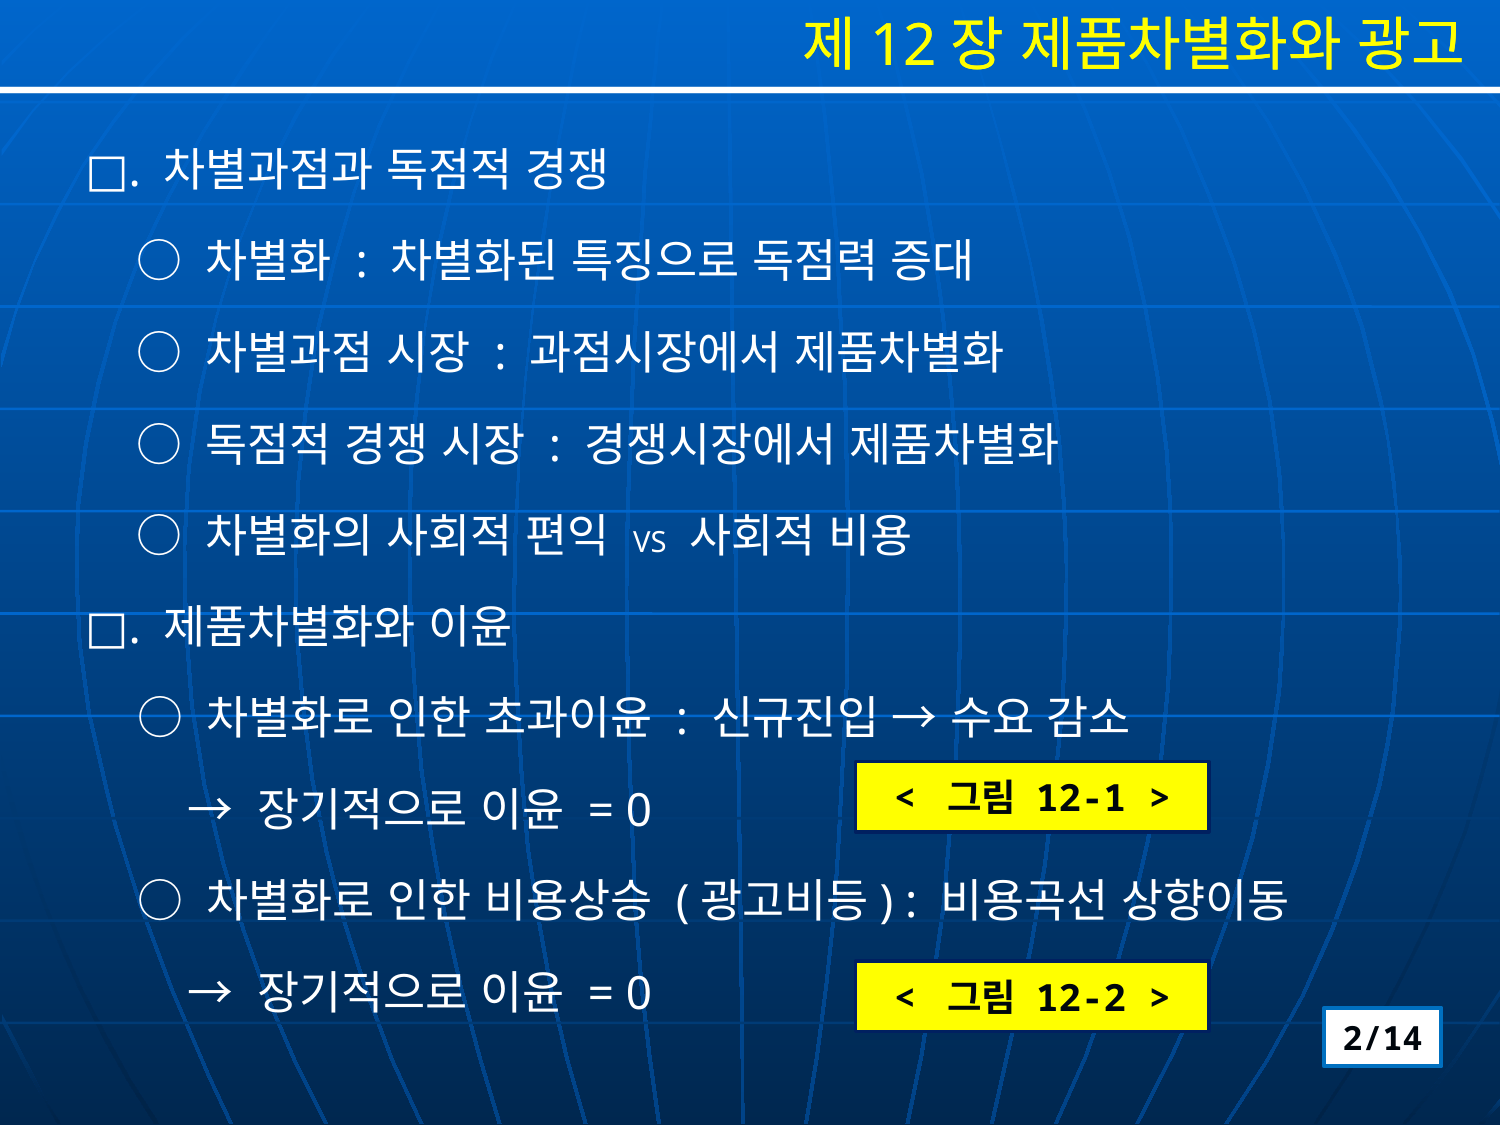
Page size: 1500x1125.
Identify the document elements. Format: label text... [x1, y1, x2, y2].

text_box < 그림 12-1 > [853, 760, 1211, 834]
list □. 차별과점과 독점적 경쟁 ○ 차별화 : 차별화된 특징으로 독점력 증대 ○ 차별과점 시장 : 과점시장에서 제품차별화 ○ 독점적 경쟁 시장 : 경쟁시장에서 제품차별화 ○ 차별화의 사회적 편익 VS 사회적 비용 [70, 105, 1421, 540]
text_box 2/14 [1322, 1006, 1443, 1068]
text_box < 그림 12-2 > [853, 959, 1211, 1033]
text_box □. 제품차별화와 이윤 ○ 차별화로 인한 초과이윤 : 신규진입 → 수요 감소 → 장기적으로 이윤 = 0 ○ 차별화로 인한 비용상승 (광고비등) : 비용곡선 상향이동 → 장기적으로 이윤 = 0 [58, 562, 1397, 1050]
